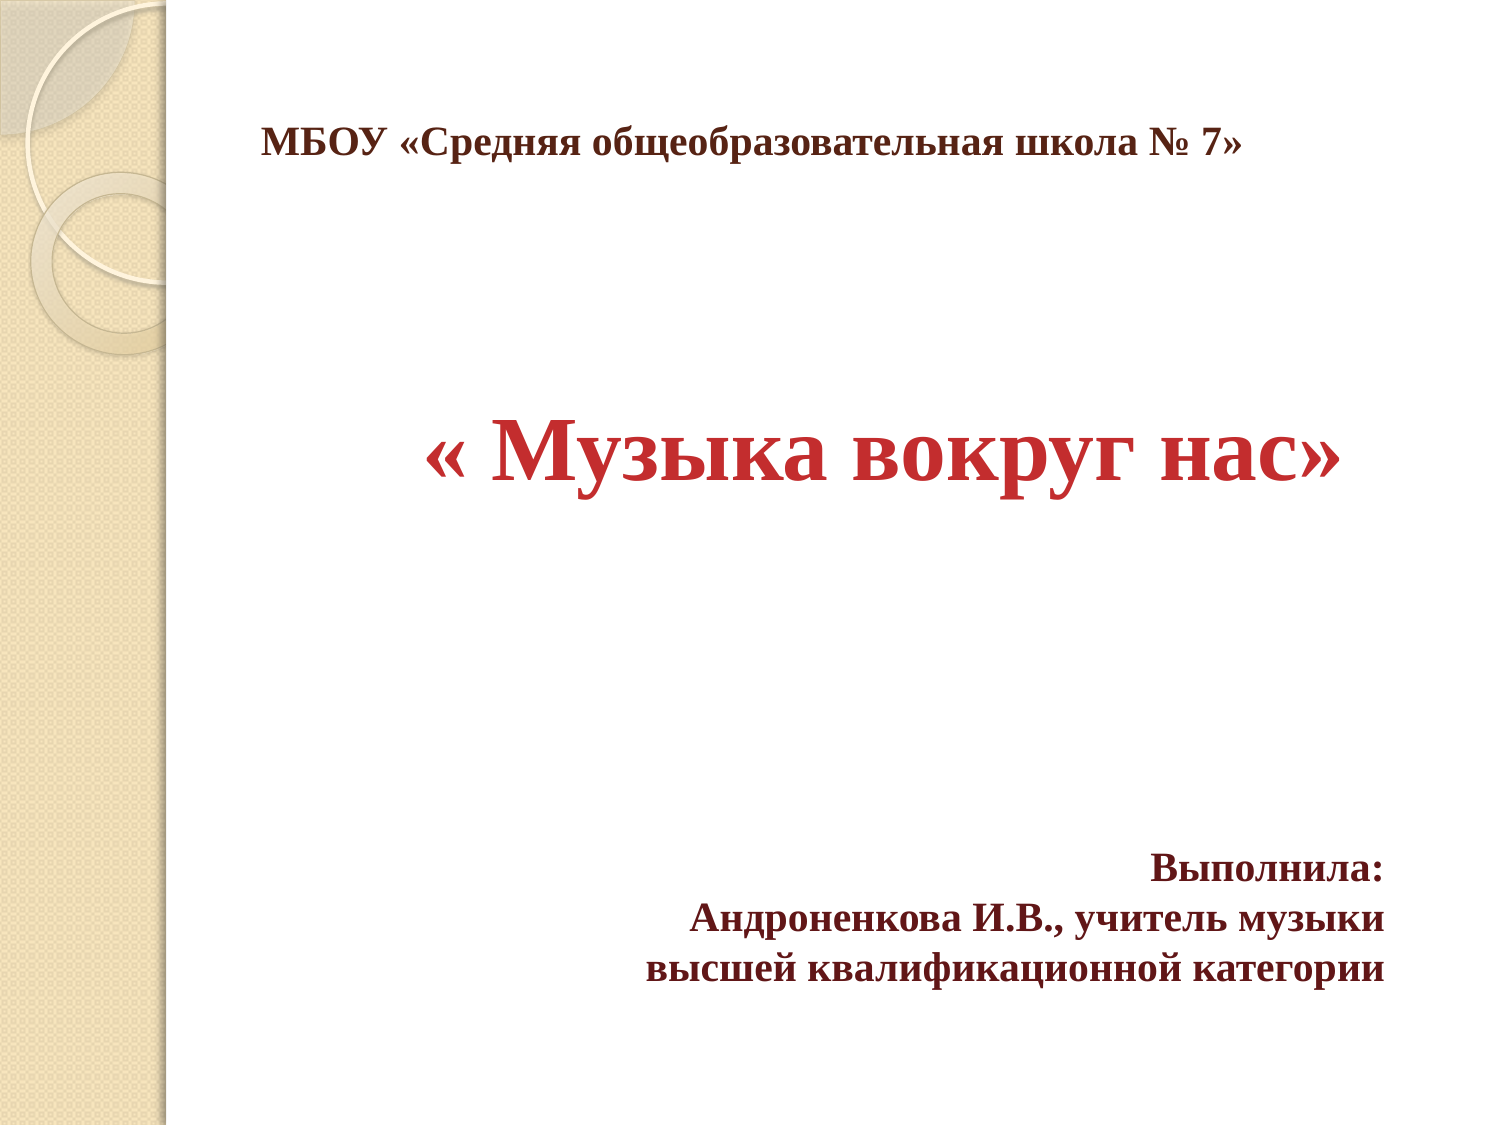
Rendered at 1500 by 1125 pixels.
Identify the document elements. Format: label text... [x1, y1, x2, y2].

title МБОУ «Средняя общеобразовательная школа № 7» [235, 45, 1466, 233]
text_box « Музыка вокруг нас» [253, 326, 1500, 506]
text_box Выполнила: Андроненкова И.В., учитель музыки высшей квалификационной категории [596, 832, 1400, 997]
